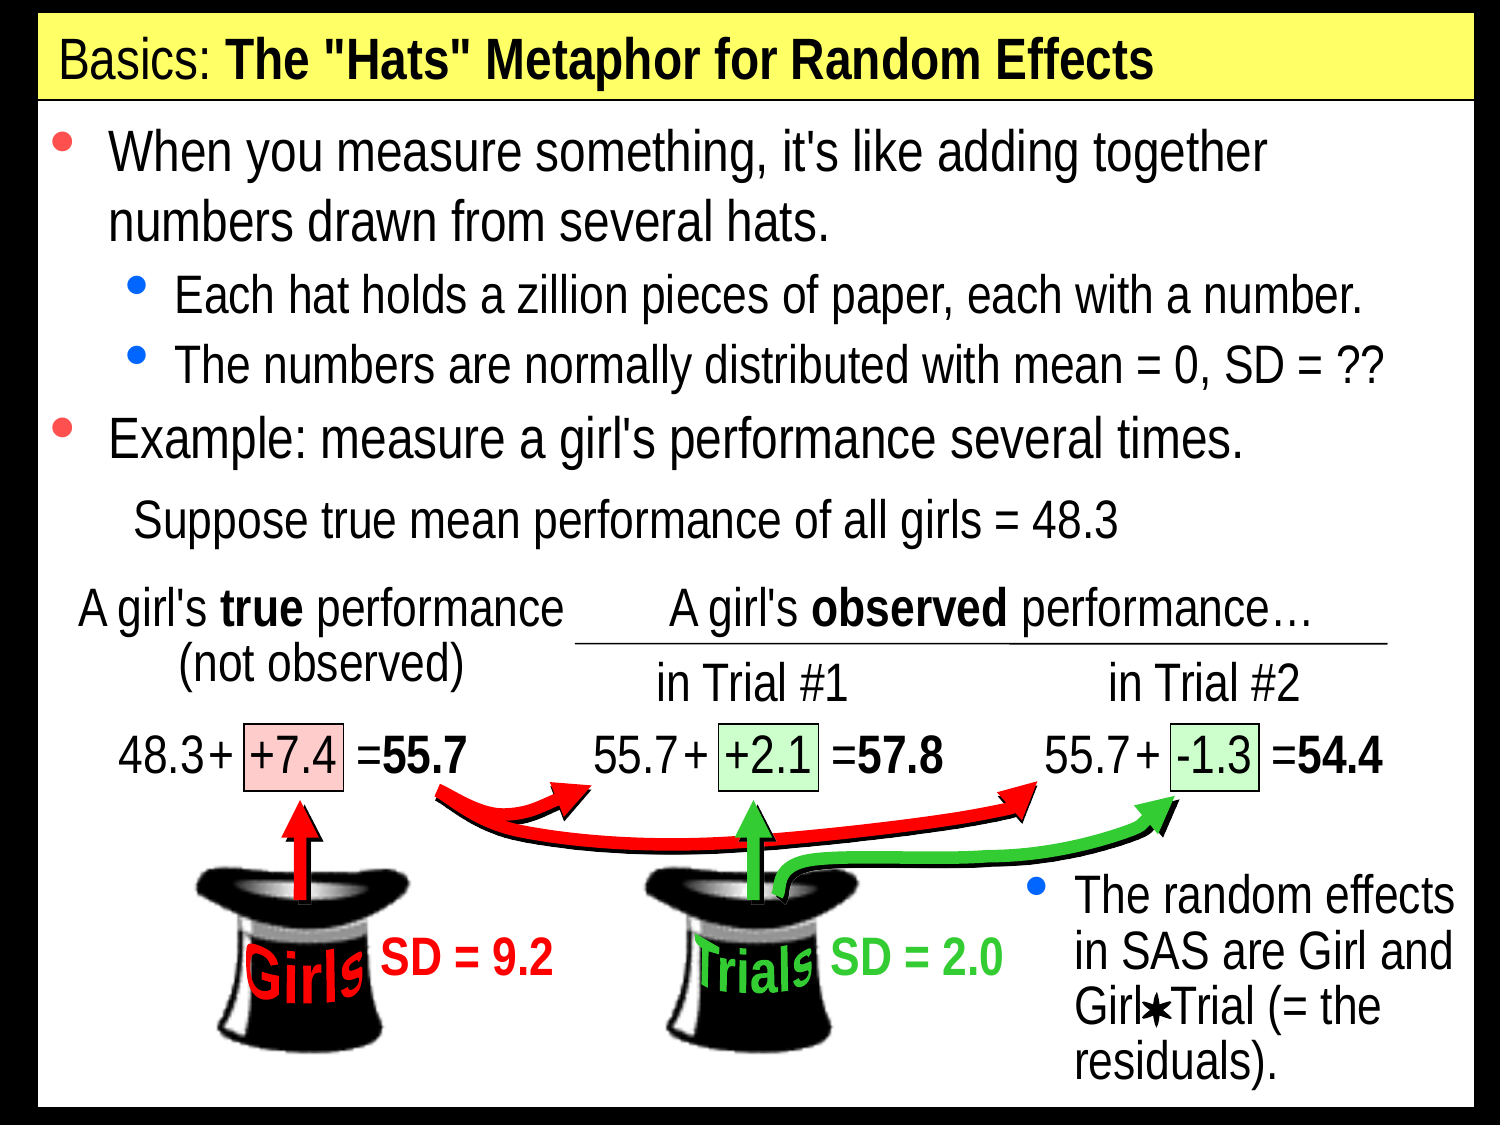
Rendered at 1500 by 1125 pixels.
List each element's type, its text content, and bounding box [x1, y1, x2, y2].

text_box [437, 649, 1318, 847]
text_box The random effects in SAS are Girl and GirlTrial (= the residuals). [1016, 856, 1475, 1005]
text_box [772, 722, 1390, 896]
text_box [61, 574, 436, 791]
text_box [620, 722, 1012, 1076]
title Basics: The "Hats" Metaphor for Random Effects [37, 12, 1476, 99]
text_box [171, 722, 562, 1076]
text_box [437, 574, 1388, 721]
text_box Suppose true mean performance of all girls = 48.3 [118, 487, 1375, 558]
list When you measure something, it's like adding together numbers drawn from several hats. Each hat holds a zillion pieces of paper, each with a number. The numbers are normally distributed with mean = 0, SD = ?? Example: measure a girl's performance several times. [37, 99, 1476, 1109]
